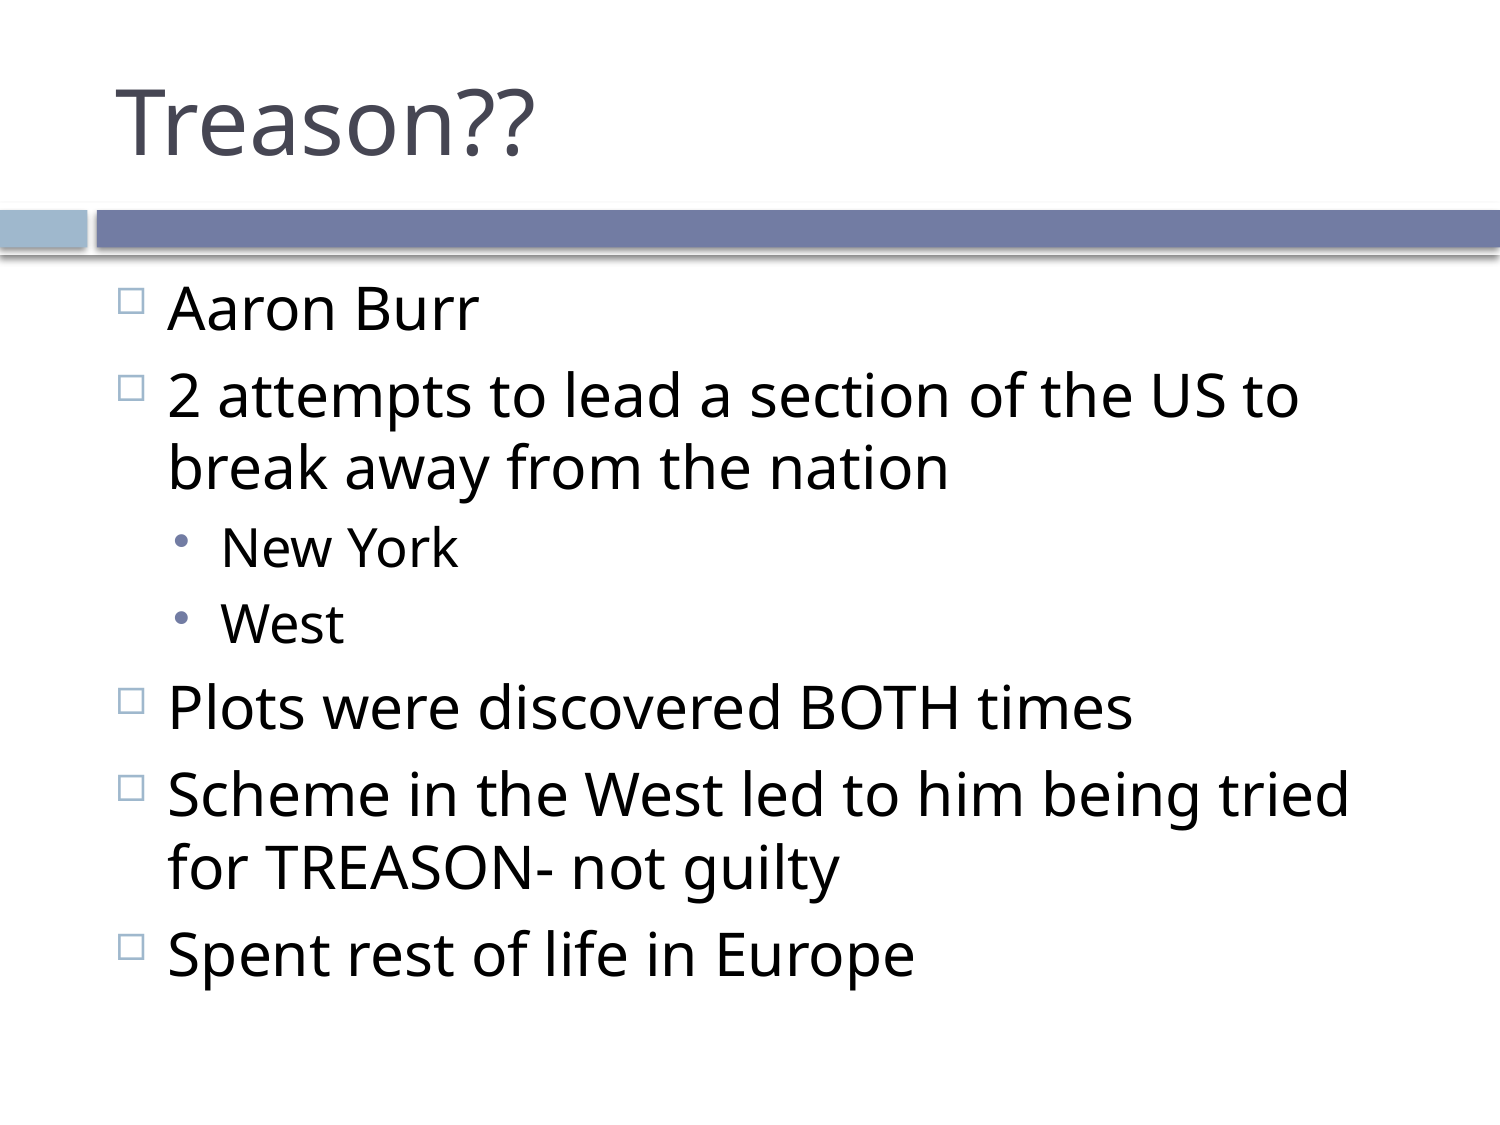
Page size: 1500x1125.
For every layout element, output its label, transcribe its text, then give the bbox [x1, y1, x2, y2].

list Aaron Burr 2 attempts to lead a section of the US to break away from the nation New York West Plots were discovered BOTH times Scheme in the West led to him being tried for TREASON- not guilty Spent rest of life in Europe [100, 262, 1438, 1000]
title Treason?? [100, 37, 1438, 200]
